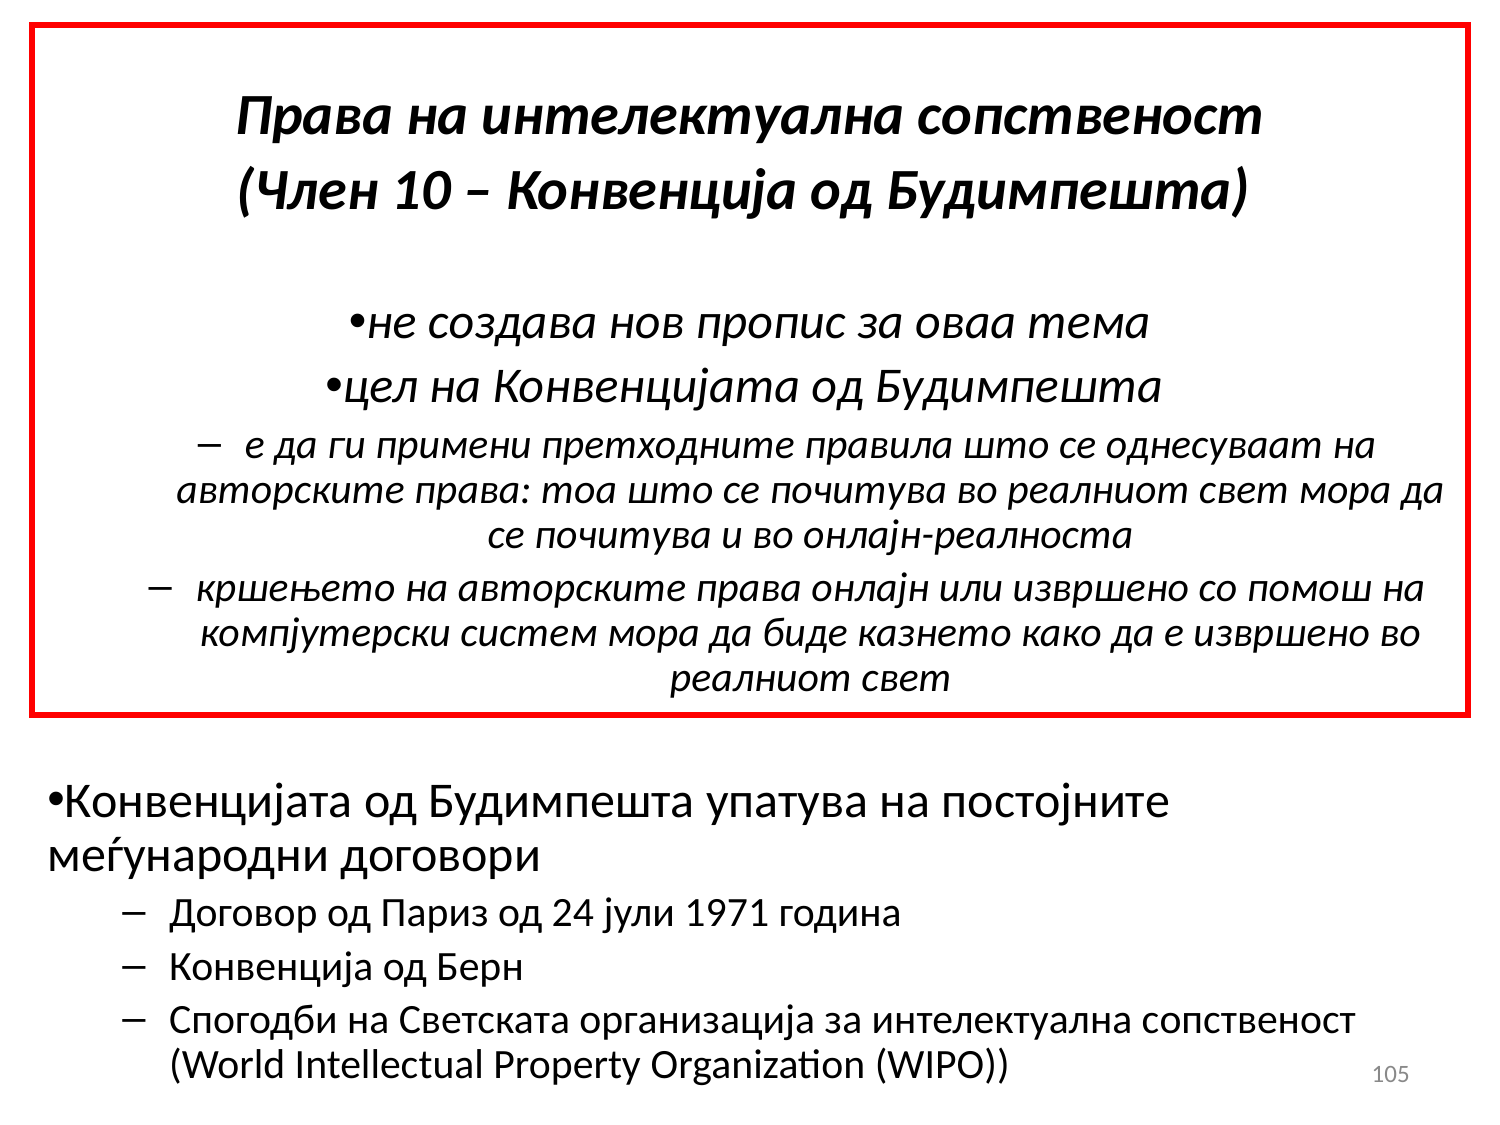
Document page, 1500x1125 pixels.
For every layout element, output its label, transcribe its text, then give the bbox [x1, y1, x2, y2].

list Права на интелектуална сопственост (Член 10 – Конвенција од Будимпешта) не создава нов пропис за оваа тема цел на Конвенцијата од Будимпешта е да ги примени претходните правила што се однесуваат на авторските права: тоа што се почитува во реалниот свет мора да се почитува и во онлајн-реалноста кршењето на авторските права онлајн или извршено со помош на компјутерски систем мора да биде казнето како да е извршено во реалниот свет Конвенцијата од Будимпешта упатува на постојните меѓународни договори Договор од Париз од 24 јули 1971 година Конвенција од Берн Спогодби на Светската организација за интелектуална сопственост (World Intellectual Property Organization (WIPO)) [32, 25, 1468, 716]
slide_number 105 [1074, 1042, 1425, 1103]
